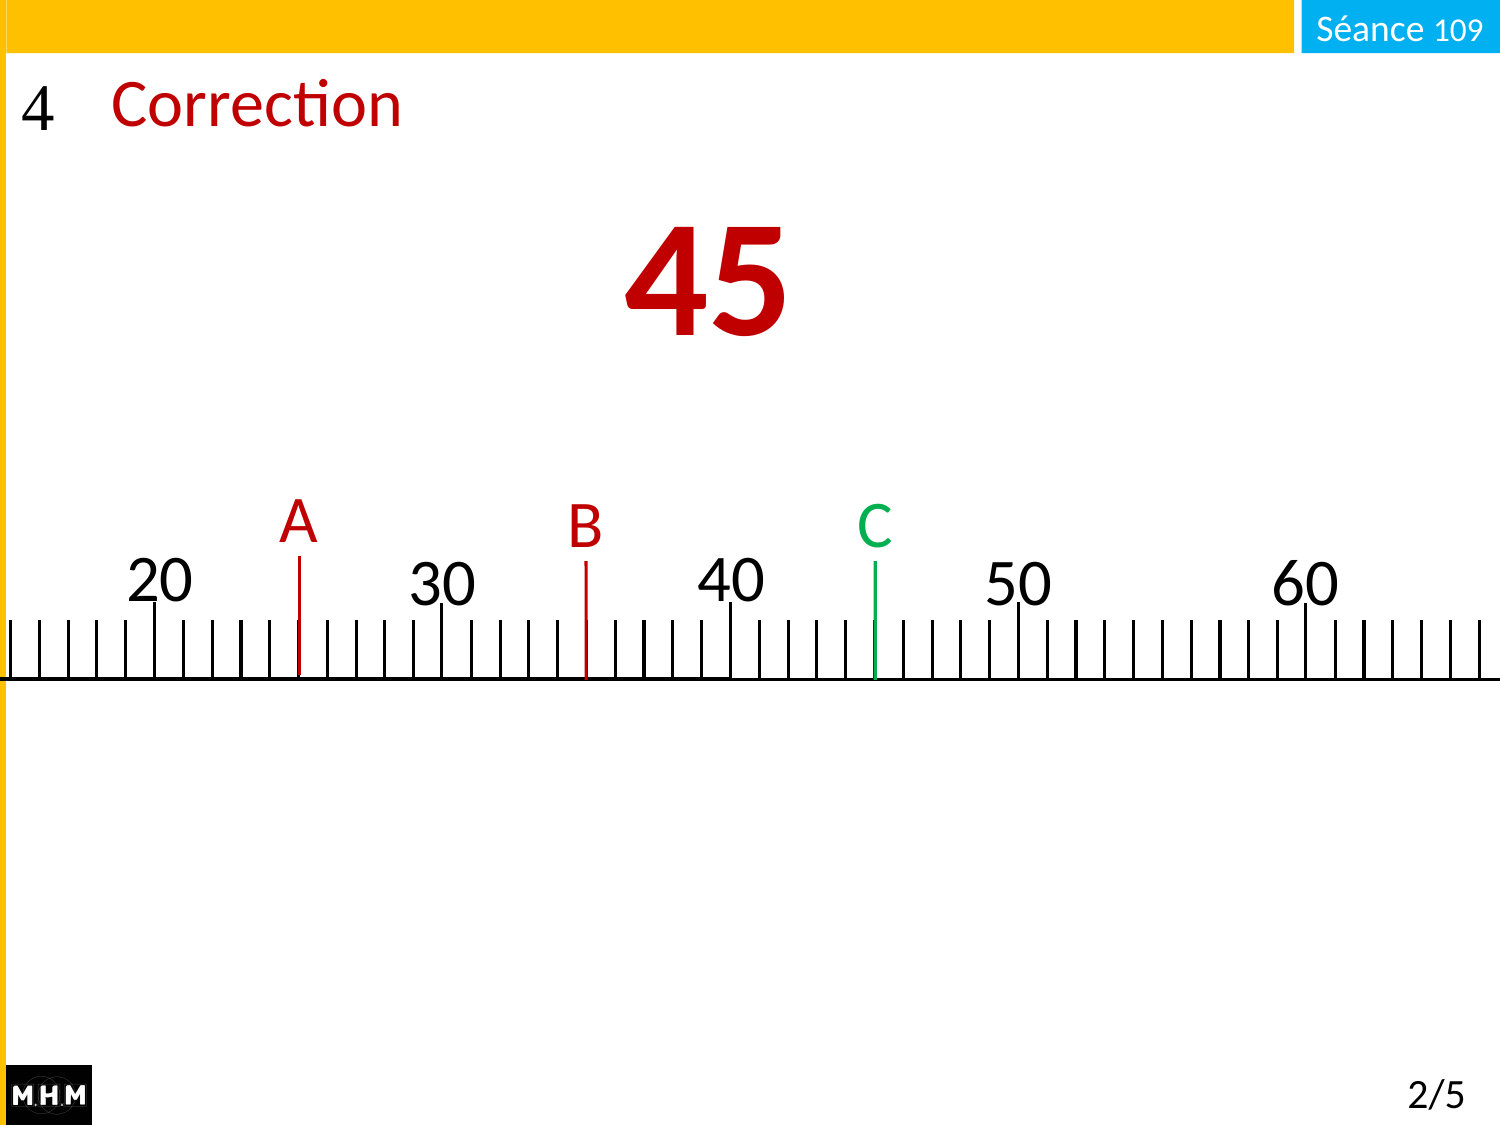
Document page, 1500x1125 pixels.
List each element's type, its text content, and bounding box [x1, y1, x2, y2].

text_box 60 [1271, 538, 1351, 602]
list 2/5 [1373, 1064, 1500, 1125]
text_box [259, 475, 339, 675]
text_box 20 [126, 534, 206, 602]
text_box 50 [978, 538, 1058, 602]
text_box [0, 602, 546, 680]
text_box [546, 480, 626, 680]
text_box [915, 602, 1500, 680]
title Correction [96, 60, 1391, 150]
text_box 45 [599, 161, 818, 377]
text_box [835, 480, 915, 680]
text_box 40 [697, 534, 777, 602]
picture [6, 1065, 92, 1125]
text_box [626, 602, 835, 680]
text_box 30 [402, 538, 482, 602]
